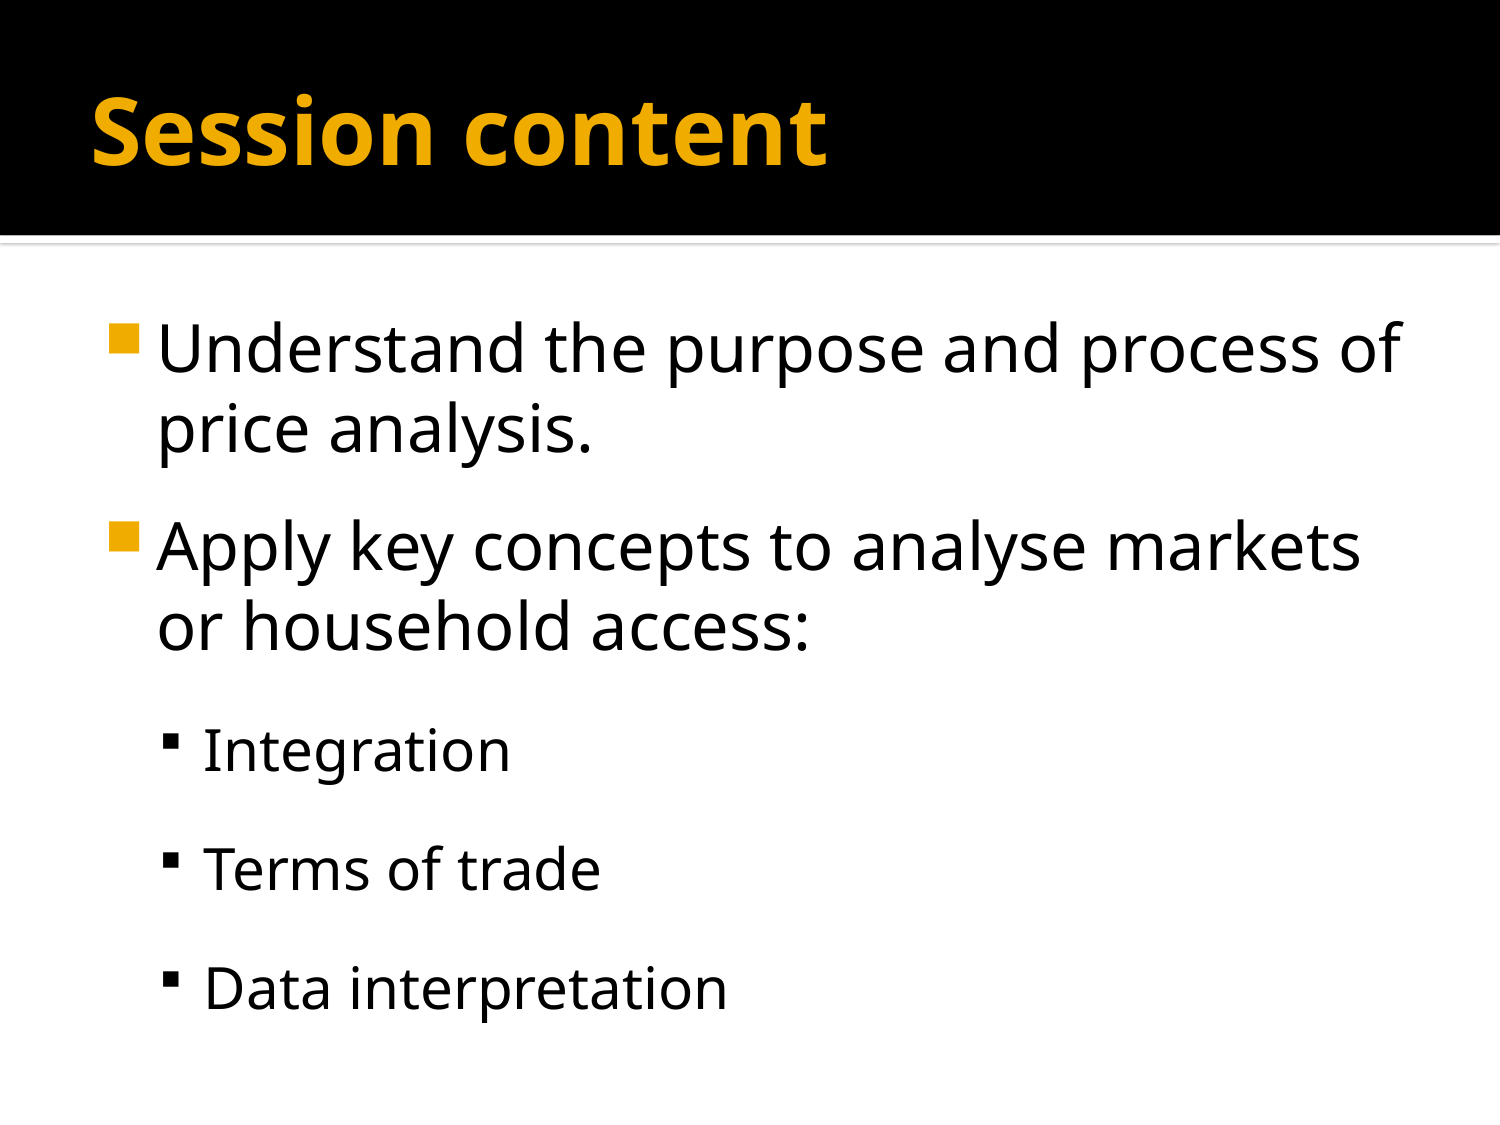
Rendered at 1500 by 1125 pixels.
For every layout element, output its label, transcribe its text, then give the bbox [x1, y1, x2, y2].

title Session content [75, 25, 1425, 231]
list Understand the purpose and process of price analysis. Apply key concepts to analyse markets or household access: Integration Terms of trade Data interpretation [75, 291, 1425, 1050]
